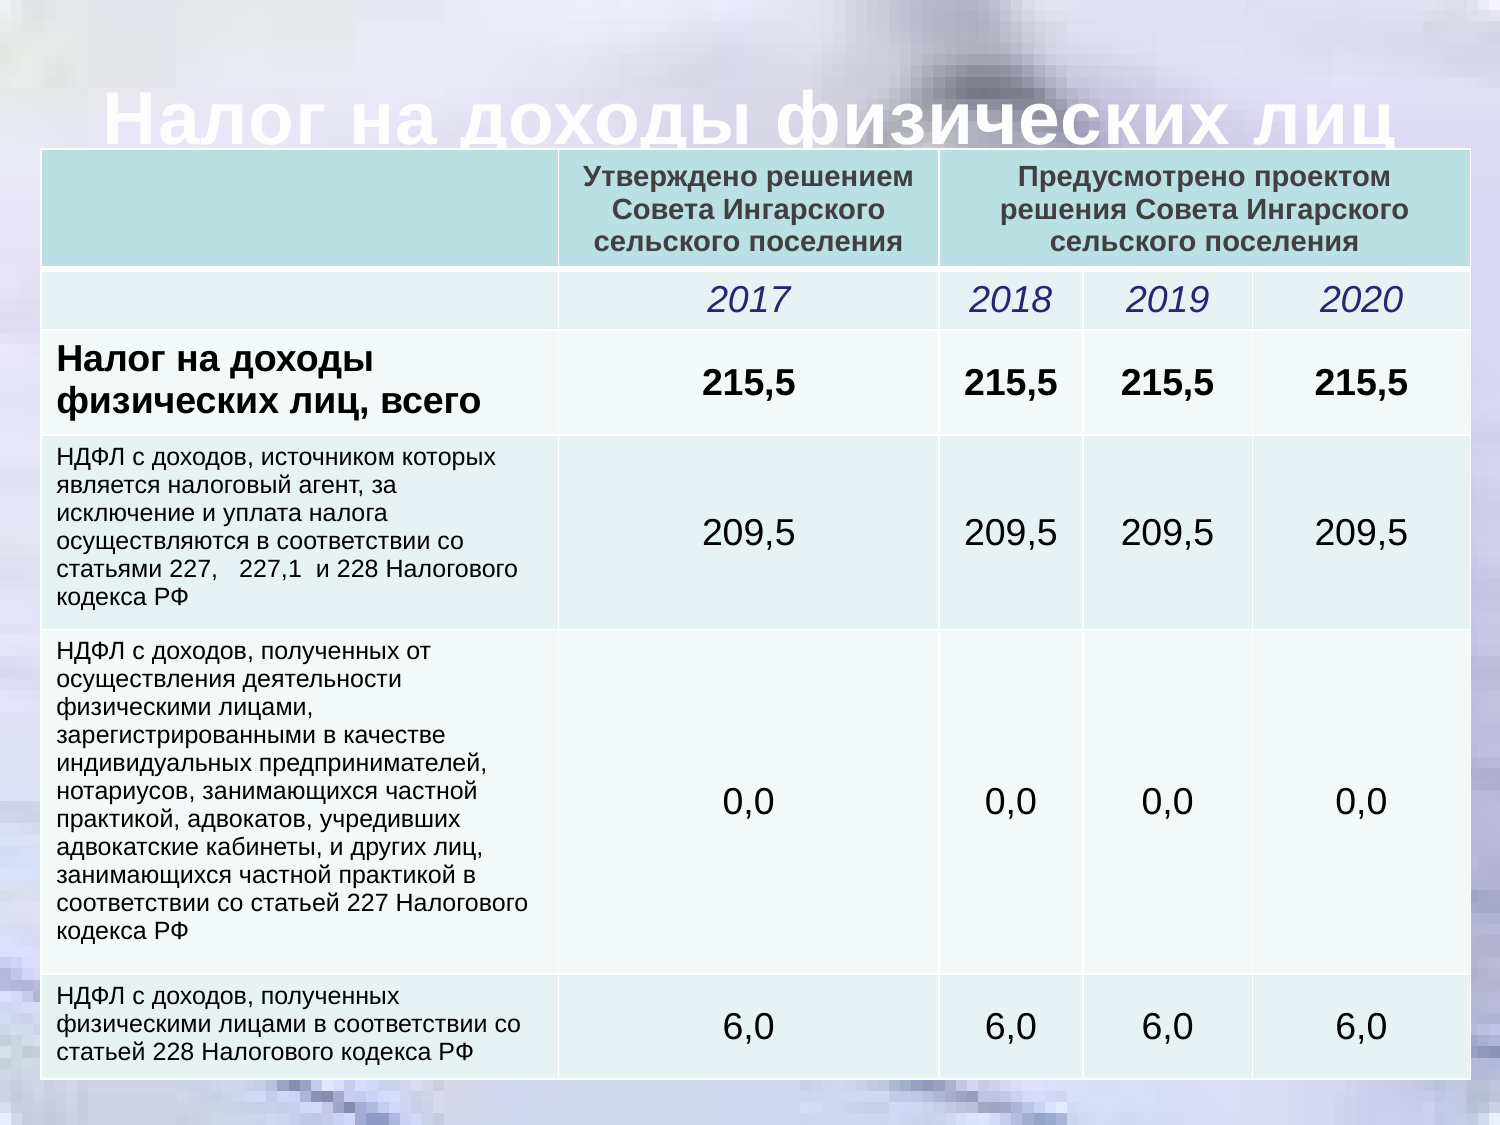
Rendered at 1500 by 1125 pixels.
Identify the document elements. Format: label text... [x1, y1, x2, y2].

text_box Налог на доходы физических лиц [0, 0, 1500, 167]
table_cell 209,5 [1253, 436, 1470, 629]
table_cell 2017 [559, 272, 938, 329]
table_cell 2020 [1253, 272, 1470, 329]
table_cell НДФЛ с доходов, полученных от осуществления деятельности физическими лицами, зарегистрированными в качестве индивидуальных предпринимателей, нотариусов, занимающихся частной практикой, адвокатов, учредивших адвокатские кабинеты, и других лиц, занимающихся частной практикой в соответствии со статьей 227 Налогового кодекса РФ [42, 630, 558, 973]
table_cell 6,0 [559, 975, 938, 1078]
table_cell [42, 272, 558, 329]
table_cell 215,5 [940, 331, 1082, 434]
table_cell 215,5 [559, 331, 938, 434]
table_cell 215,5 [1084, 331, 1252, 434]
table_header Предусмотрено проектом решения Совета Ингарского сельского поселения [940, 150, 1470, 266]
table_header [42, 150, 558, 266]
table_cell Налог на доходы физических лиц, всего [42, 331, 558, 434]
table_cell 209,5 [1084, 436, 1252, 629]
table_cell 6,0 [1253, 975, 1470, 1078]
table_cell 0,0 [1084, 630, 1252, 973]
table_cell 209,5 [559, 436, 938, 629]
picture [0, 167, 1500, 1125]
table_cell 215,5 [1253, 331, 1470, 434]
table_cell 0,0 [559, 630, 938, 973]
table_header Утверждено решением Совета Ингарского сельского поселения [559, 150, 938, 266]
table_cell 2019 [1084, 272, 1252, 329]
table_cell НДФЛ с доходов, полученных физическими лицами в соответствии со статьей 228 Налогового кодекса РФ [42, 975, 558, 1078]
table_cell 0,0 [1253, 630, 1470, 973]
table_cell 2018 [940, 272, 1082, 329]
table_cell НДФЛ с доходов, источником которых является налоговый агент, за исключение и уплата налога осуществляются в соответствии со статьями 227, 227,1 и 228 Налогового кодекса РФ [42, 436, 558, 629]
table_cell 209,5 [940, 436, 1082, 629]
table_cell 6,0 [1084, 975, 1252, 1078]
table_cell 6,0 [940, 975, 1082, 1078]
table_cell 0,0 [940, 630, 1082, 973]
